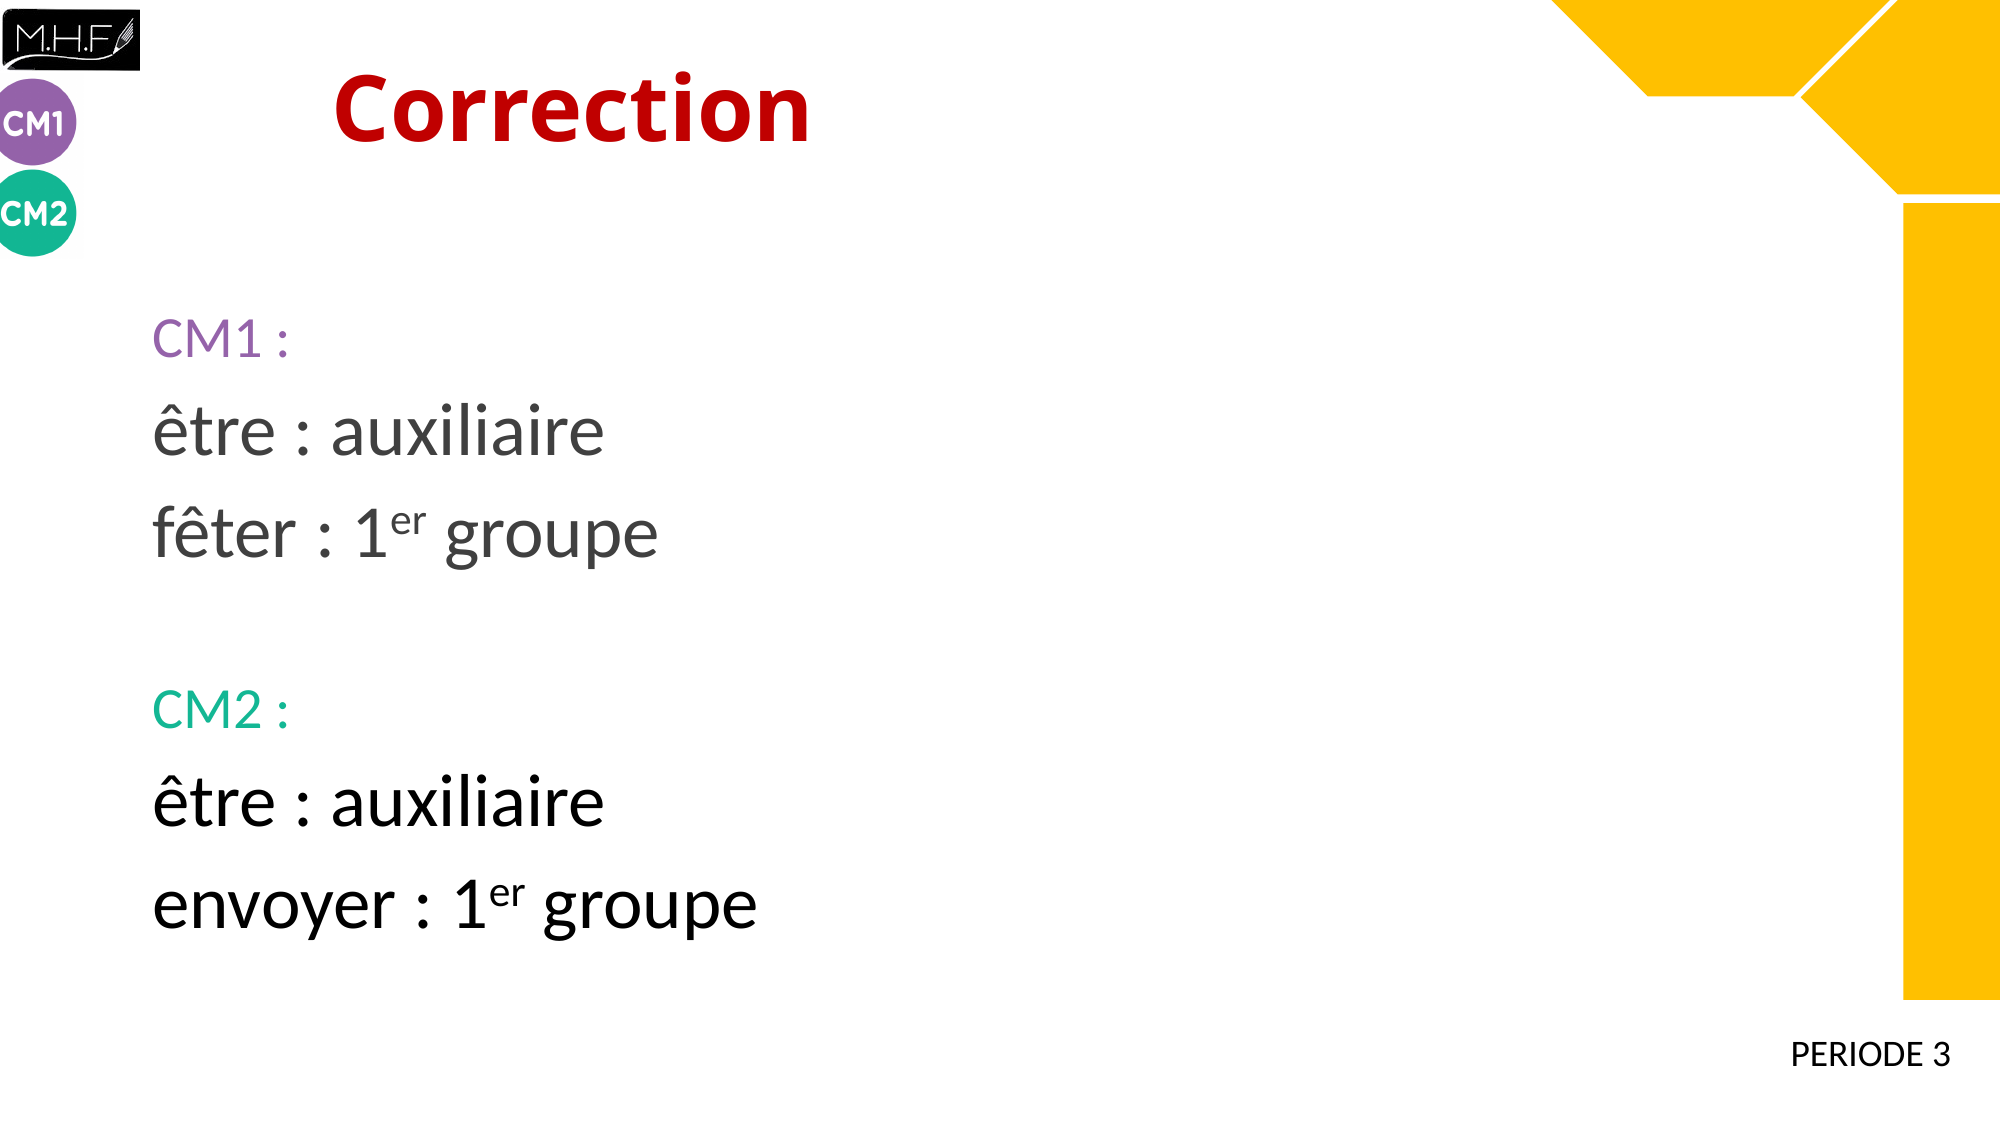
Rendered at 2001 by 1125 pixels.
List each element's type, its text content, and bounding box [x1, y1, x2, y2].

text_box [1902, 202, 2000, 1001]
text_box [1549, 0, 1892, 98]
title Correction [316, 3, 1863, 221]
picture [0, 7, 140, 259]
text_box [1799, 0, 2000, 196]
text_box PERIODE 3 [1754, 1021, 1967, 1125]
list CM1 : être : auxiliaire fêter : 1er groupe CM2 : être : auxiliaire envoyer : 1er groupe [137, 299, 1863, 1014]
